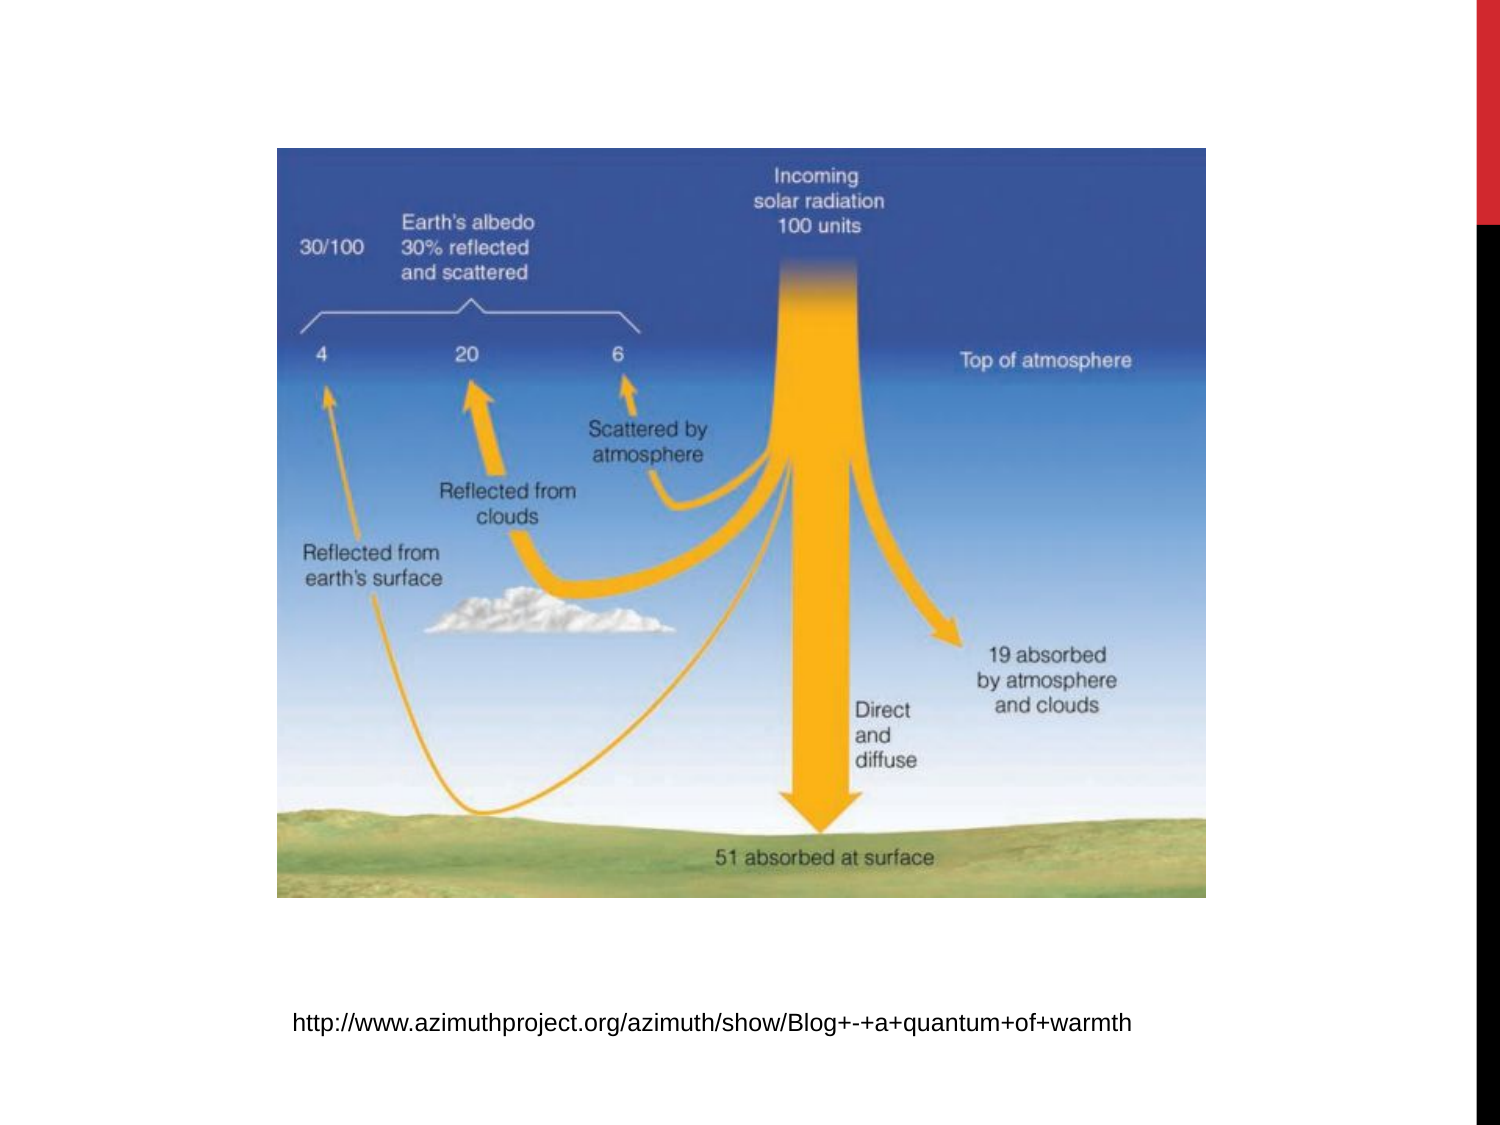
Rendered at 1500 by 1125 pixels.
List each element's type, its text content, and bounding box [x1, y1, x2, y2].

text_box http://www.azimuthproject.org/azimuth/show/Blog+-+a+quantum+of+warmth [277, 999, 1187, 1045]
picture [276, 148, 1207, 898]
